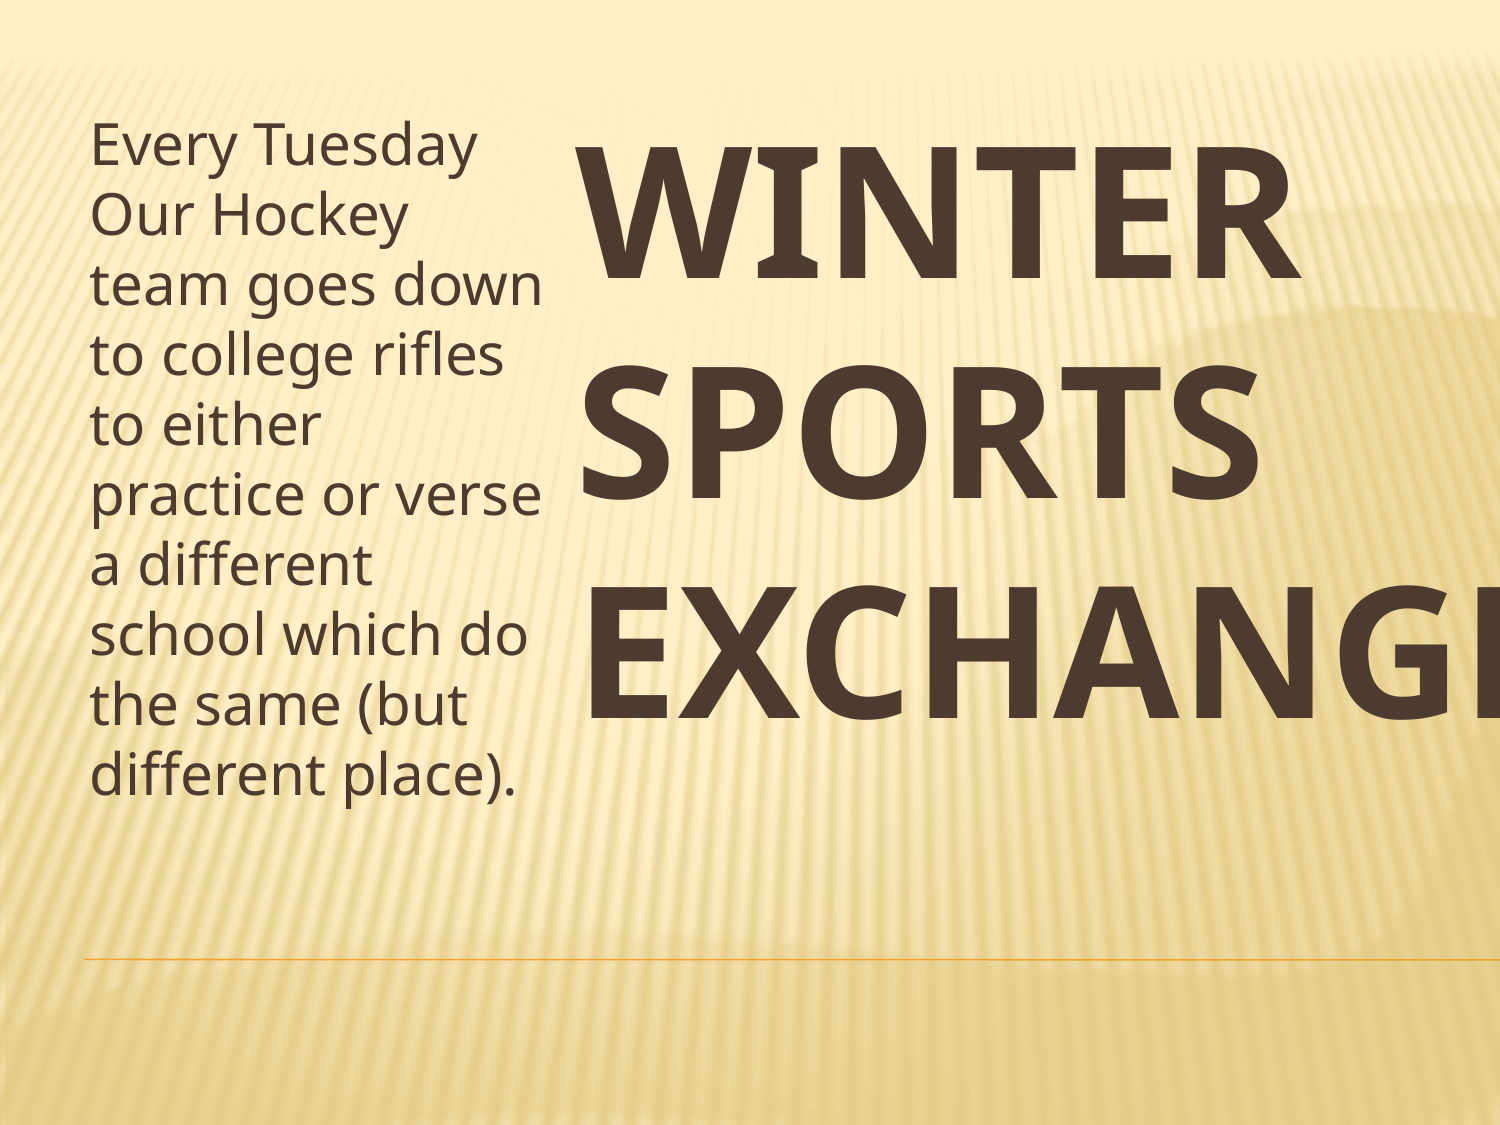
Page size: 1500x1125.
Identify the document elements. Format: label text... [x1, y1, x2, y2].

list Every Tuesday Our Hockey team goes down to college rifles to either practice or verse a different school which do the same (but different place). [75, 99, 569, 888]
title Winter Sports exchange [569, 382, 1500, 468]
